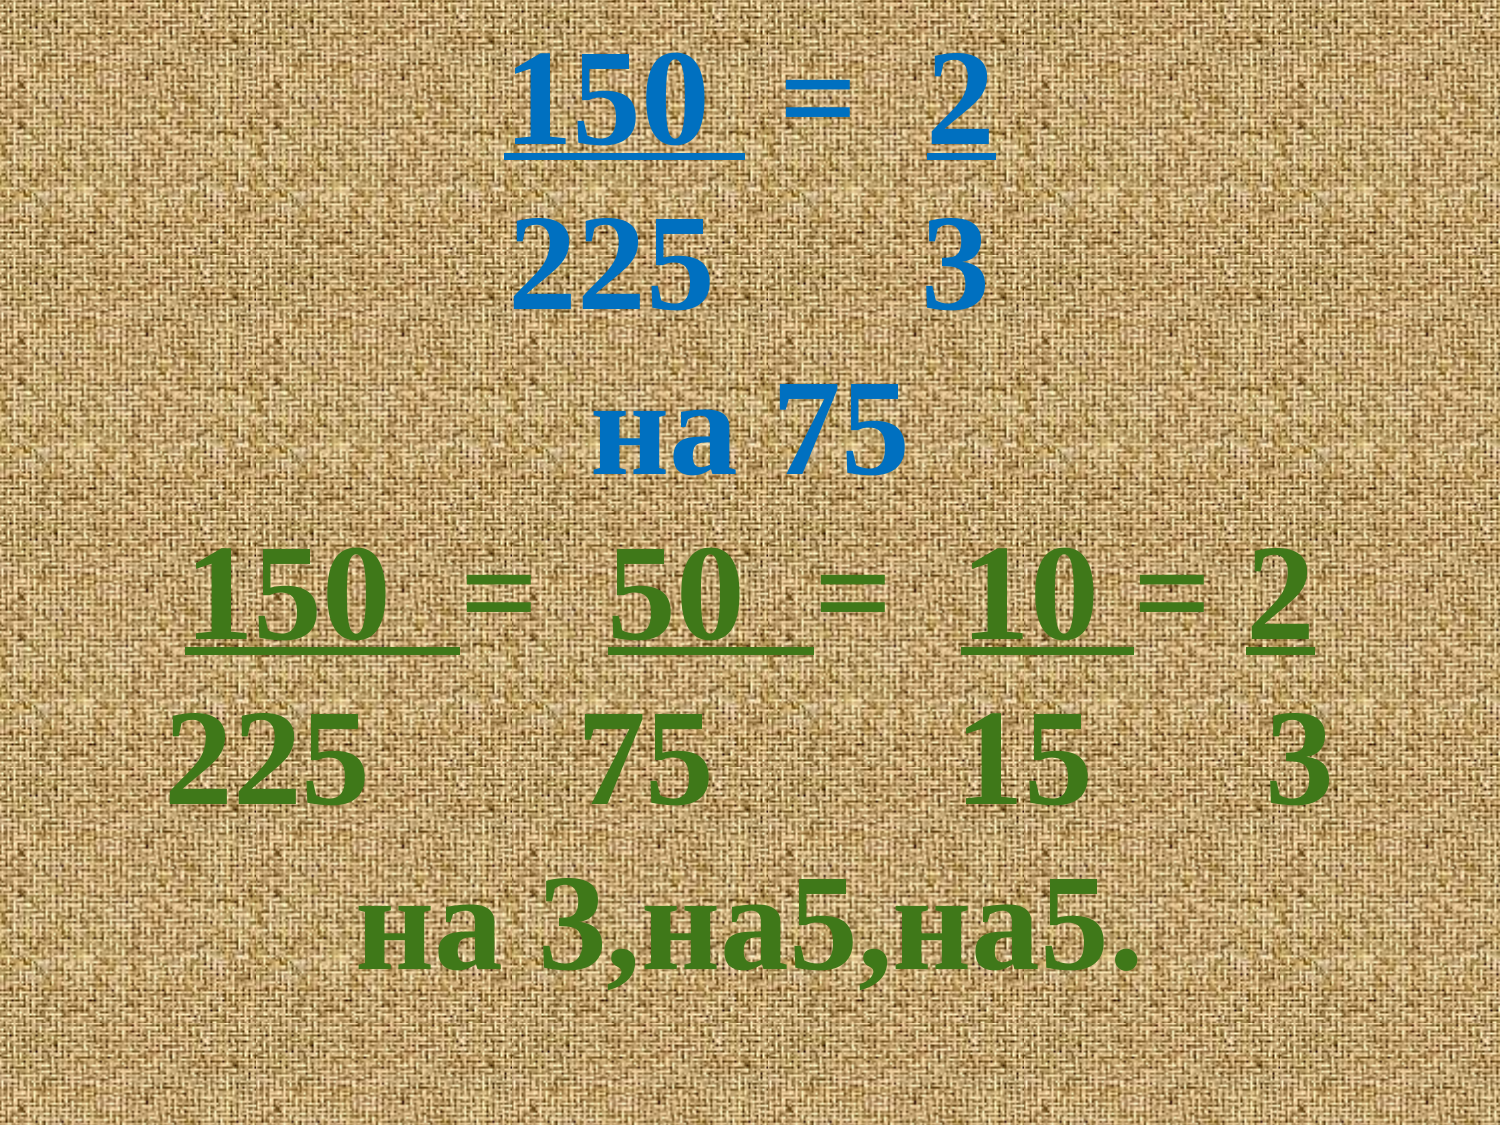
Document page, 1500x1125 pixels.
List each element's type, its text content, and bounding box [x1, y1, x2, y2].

slide_number 18 [1057, 991, 1142, 1051]
title 150 = 2 225 3 на 75 150 = 50 = 10 = 2 225 75 15 3 на 3,на5,на5. [0, 0, 1500, 1125]
